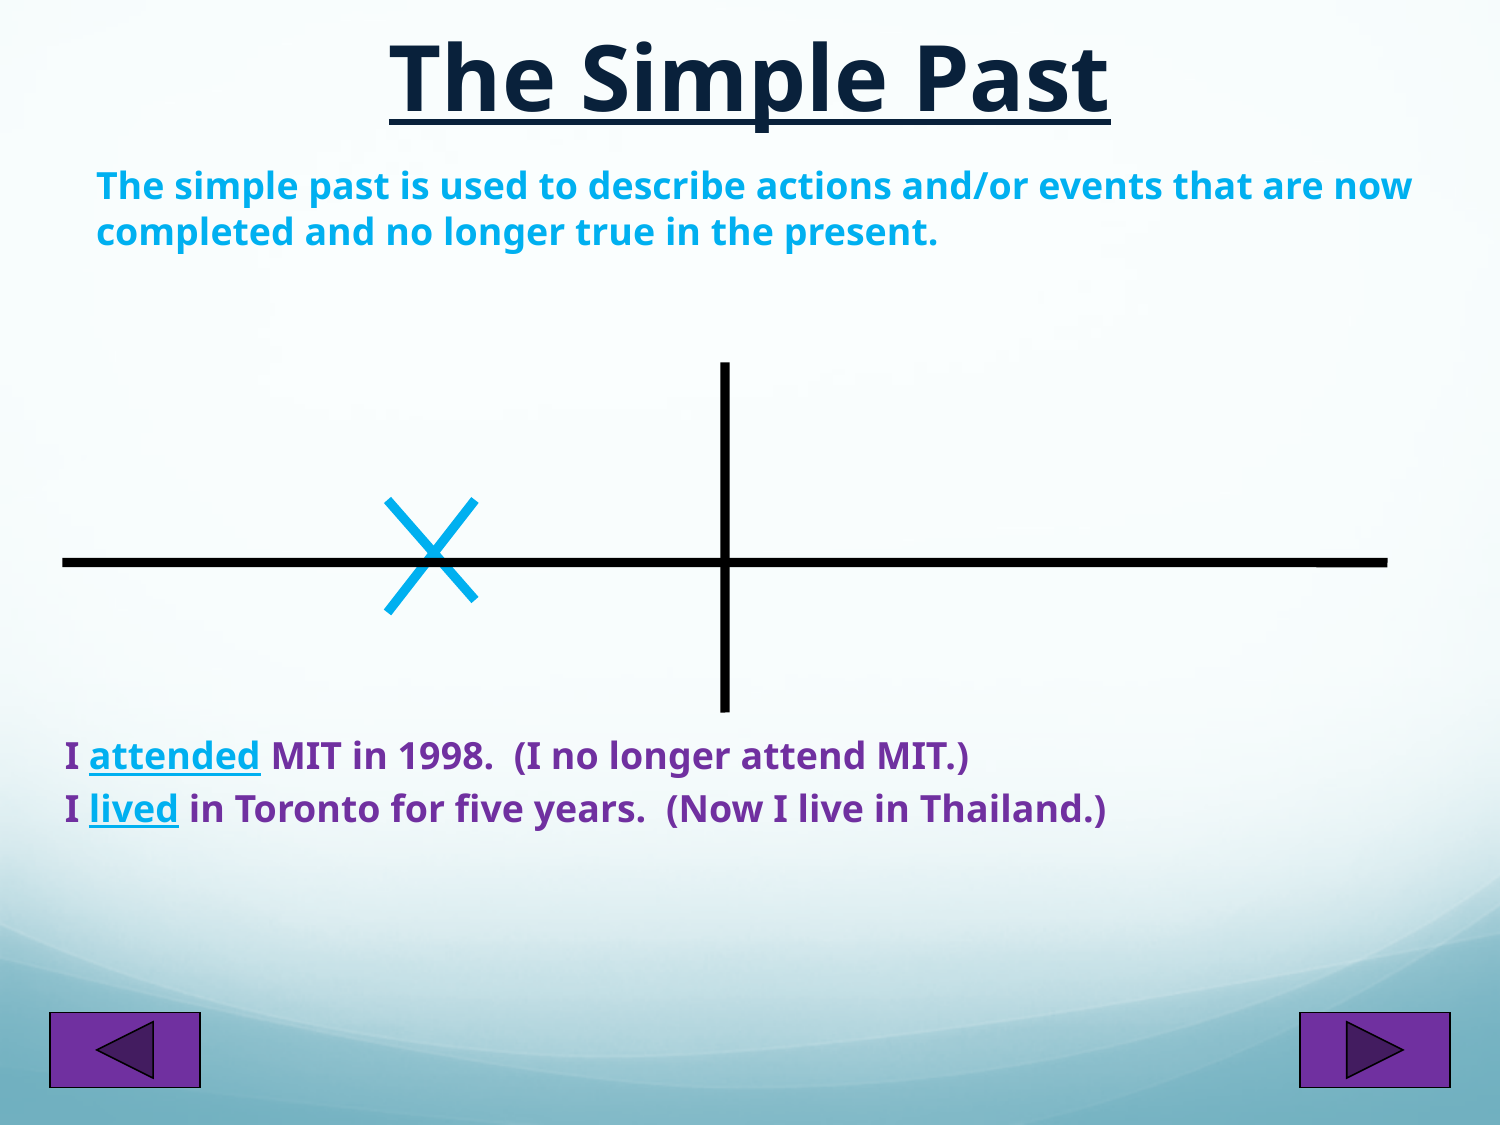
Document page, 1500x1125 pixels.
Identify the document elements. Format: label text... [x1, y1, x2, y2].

text_box The Simple Past [24, 12, 1475, 138]
text_box I attended MIT in 1998. (I no longer attend MIT.) I lived in Toronto for five years. (Now I live in Thailand.) [49, 724, 1500, 875]
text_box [61, 361, 1388, 713]
text_box [1299, 1012, 1450, 1088]
text_box [49, 1012, 200, 1088]
text_box The simple past is used to describe actions and/or events that are now completed and no longer true in the present. [24, 149, 1450, 413]
